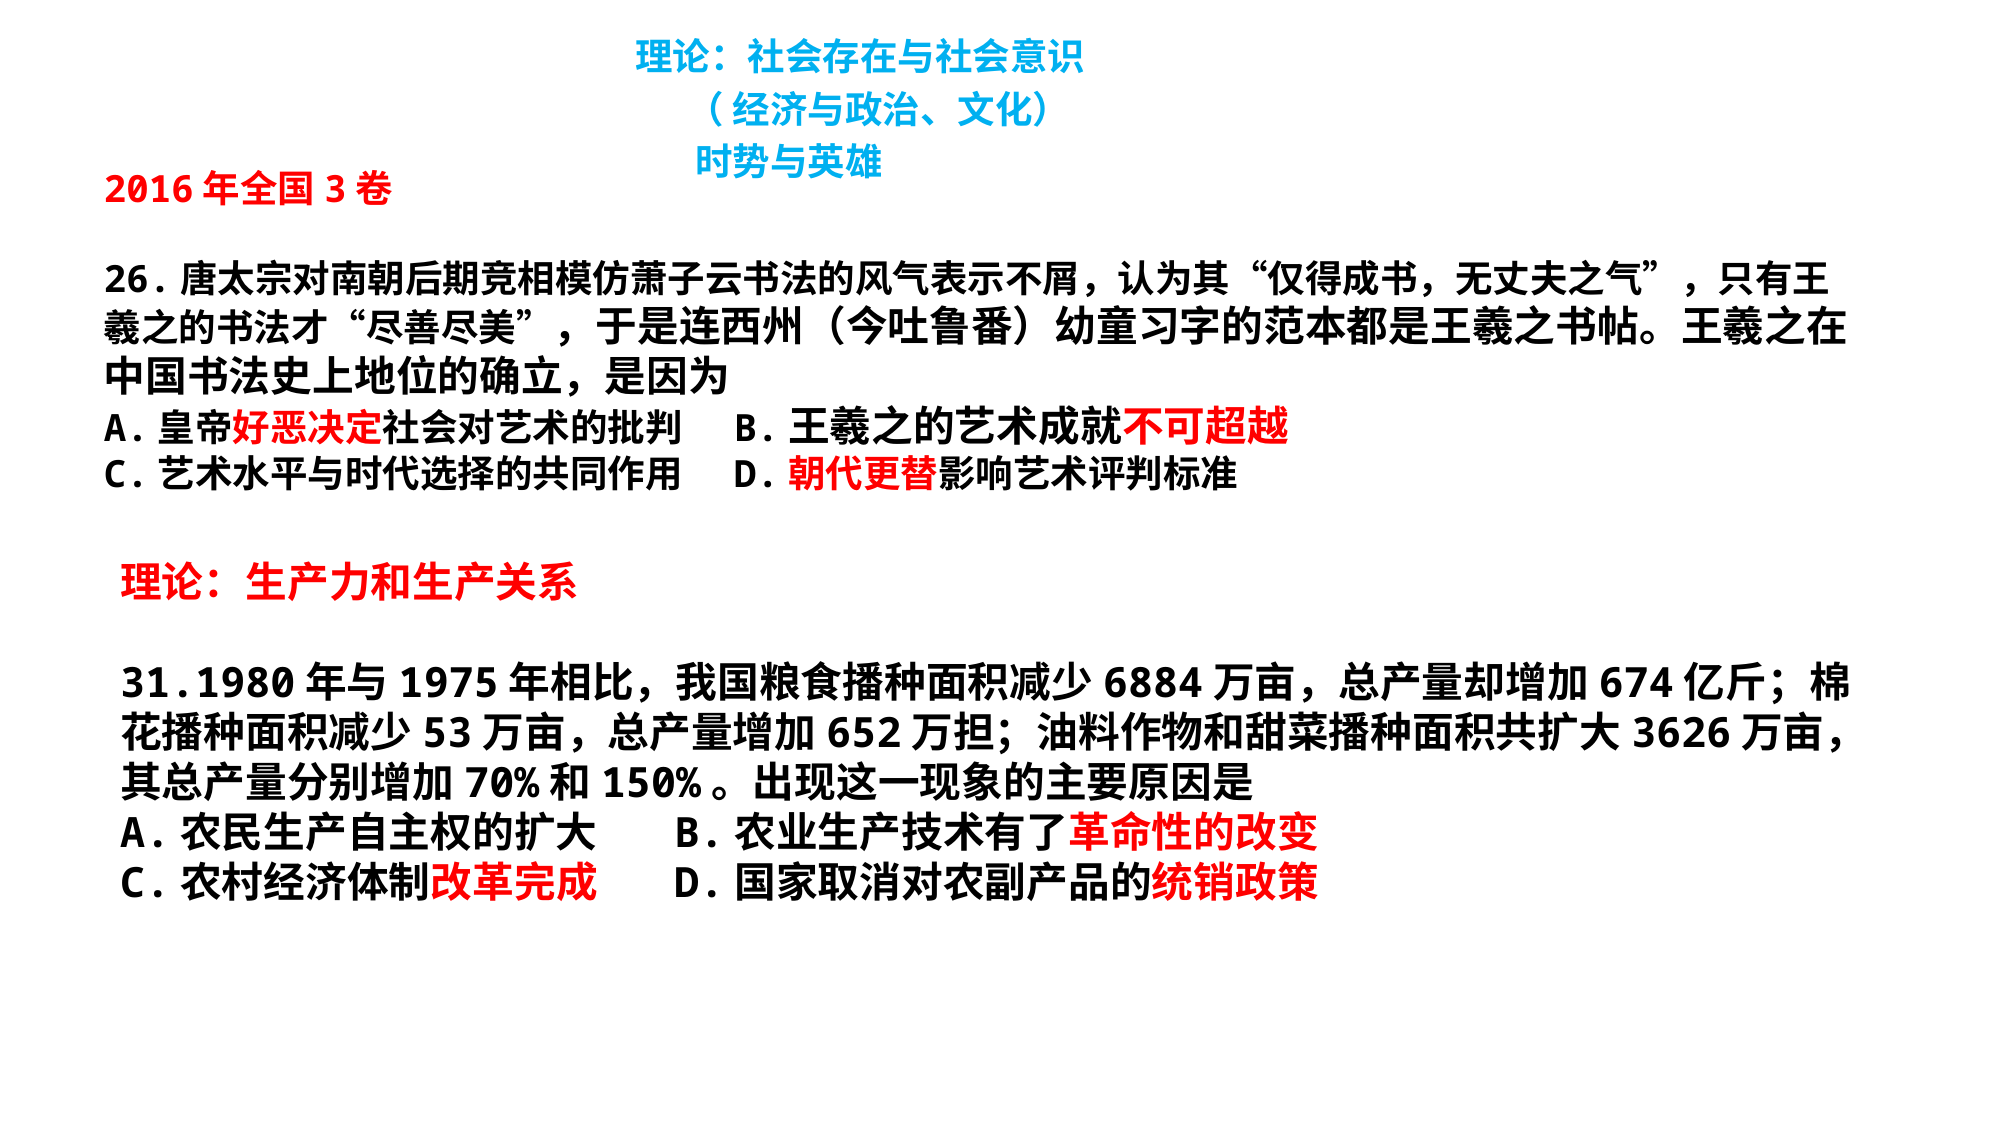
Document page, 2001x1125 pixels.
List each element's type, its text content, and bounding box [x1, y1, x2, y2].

text_box 2016年全国3卷 26.唐太宗对南朝后期竞相模仿萧子云书法的风气表示不屑，认为其“仅得成书，无丈夫之气”，只有王羲之的书法才“尽善尽美”，于是连西州（今吐鲁番）幼童习字的范本都是王羲之书帖。王羲之在中国书法史上地位的确立，是因为 A.皇帝好恶决定社会对艺术的批判 B.王羲之的艺术成就不可超越 C.艺术水平与时代选择的共同作用 D.朝代更替影响艺术评判标准 [88, 157, 1878, 503]
text_box 理论：社会存在与社会意识 （ 经济与政治、文化） 时势与英雄 [620, 25, 1418, 191]
text_box 理论：生产力和生产关系 31.1980年与1975年相比，我国粮食播种面积减少6884万亩，总产量却增加674亿斤；棉花播种面积减少53万亩，总产量增加652万担；油料作物和甜菜播种面积共扩大3626万亩，其总产量分别增加70%和150%。出现这一现象的主要原因是 A.农民生产自主权的扩大 B.农业生产技术有了革命性的改变 C.农村经济体制改革完成 D.国家取消对农副产品的统销政策 [105, 548, 1878, 914]
